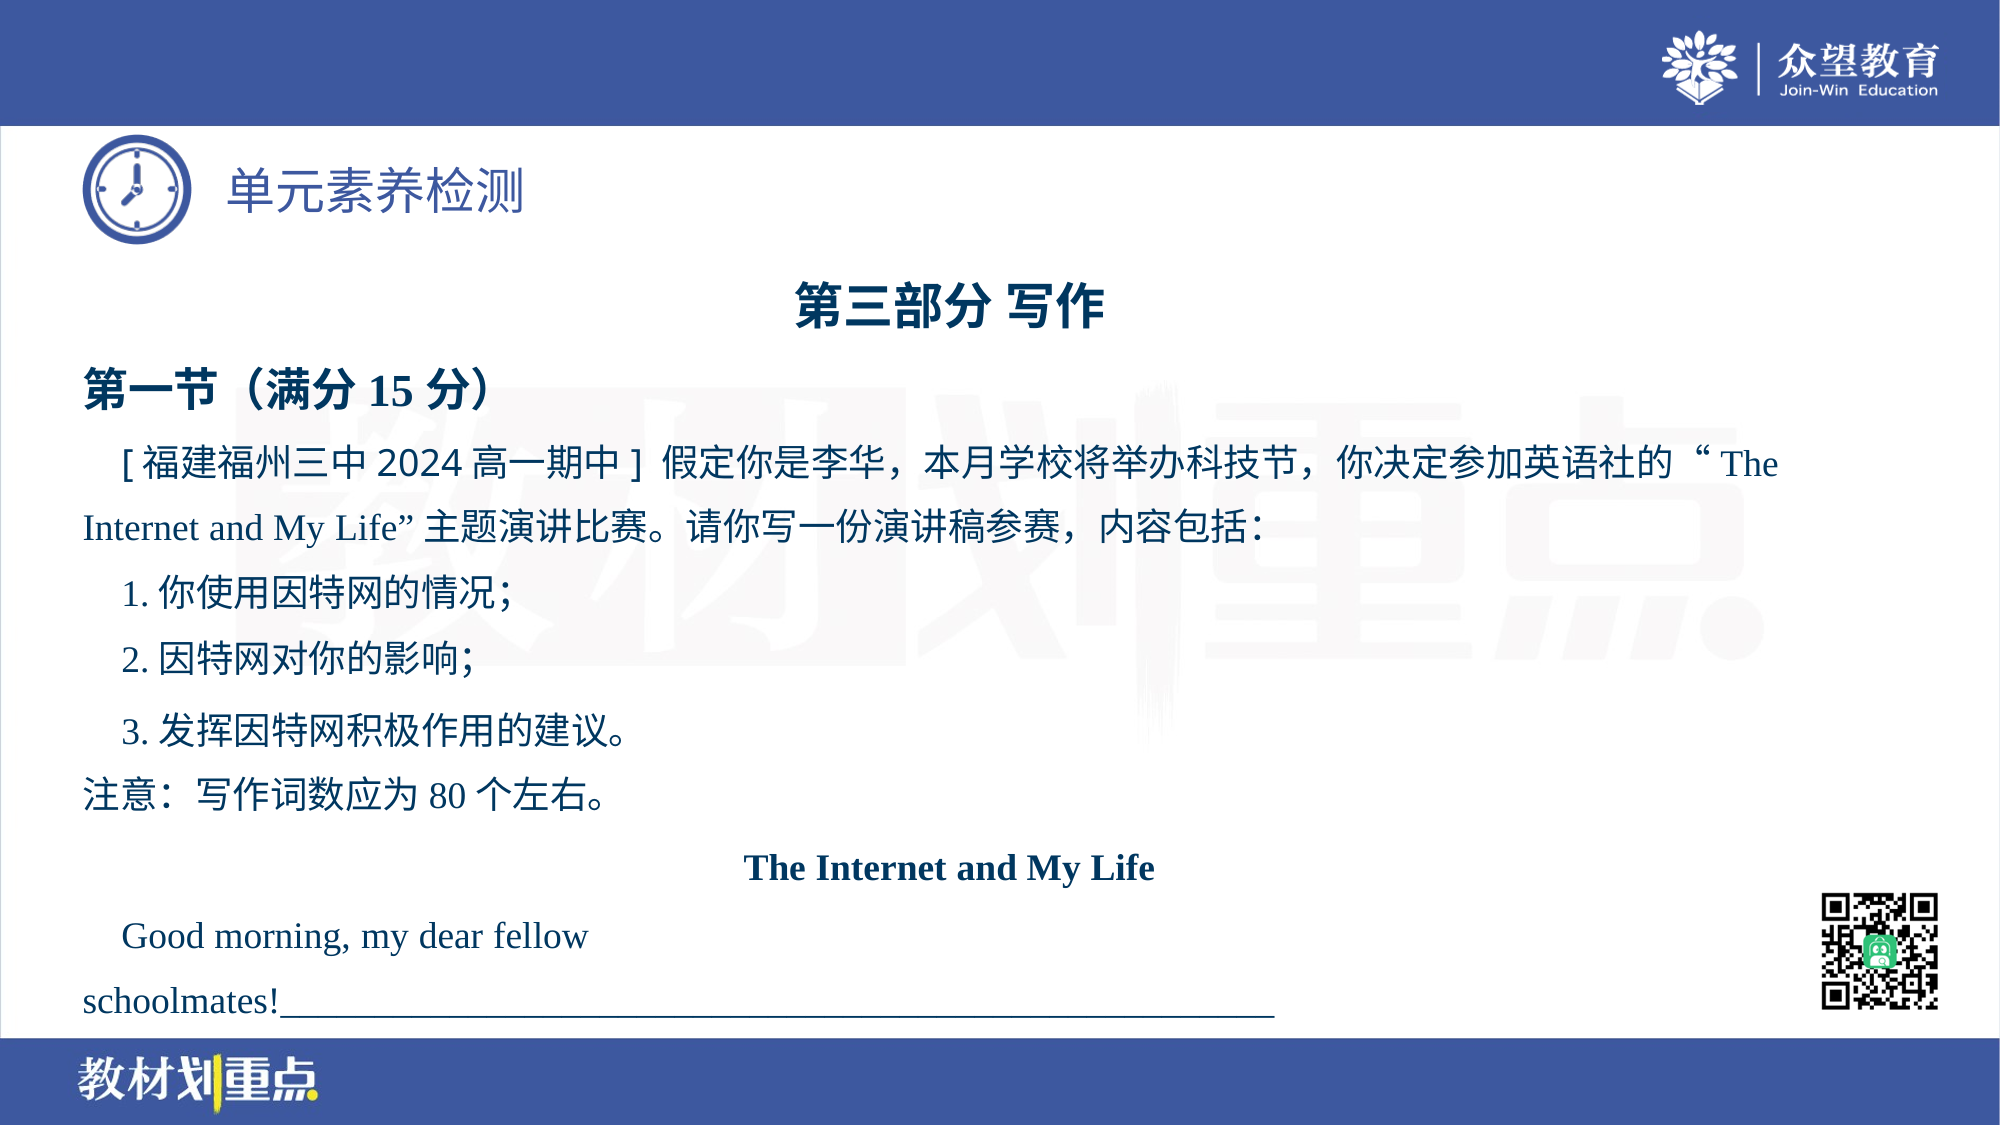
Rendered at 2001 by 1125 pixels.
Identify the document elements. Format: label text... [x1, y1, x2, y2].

text_box 第一节（满分15分） [82, 334, 1817, 414]
text_box [福建福州三中2024高一期中] 假定你是李华，本月学校将举办科技节，你决定参加英语社的“The Internet and My Life”主题演讲比赛。请你写一份演讲稿参赛，内容包括： [82, 414, 1817, 542]
text_box 3.发挥因特网积极作用的建议。 注意：写作词数应为80个左右。 [82, 682, 1817, 810]
text_box 2.因特网对你的影响； [82, 615, 1817, 674]
text_box The Internet and My Life Good morning, my dear fellow schoolmates!_____________________________________________________ [82, 818, 1817, 1015]
text_box 第三部分 写作 [82, 247, 1817, 334]
picture [0, 0, 2000, 1125]
text_box 1.你使用因特网的情况； [82, 548, 1817, 607]
